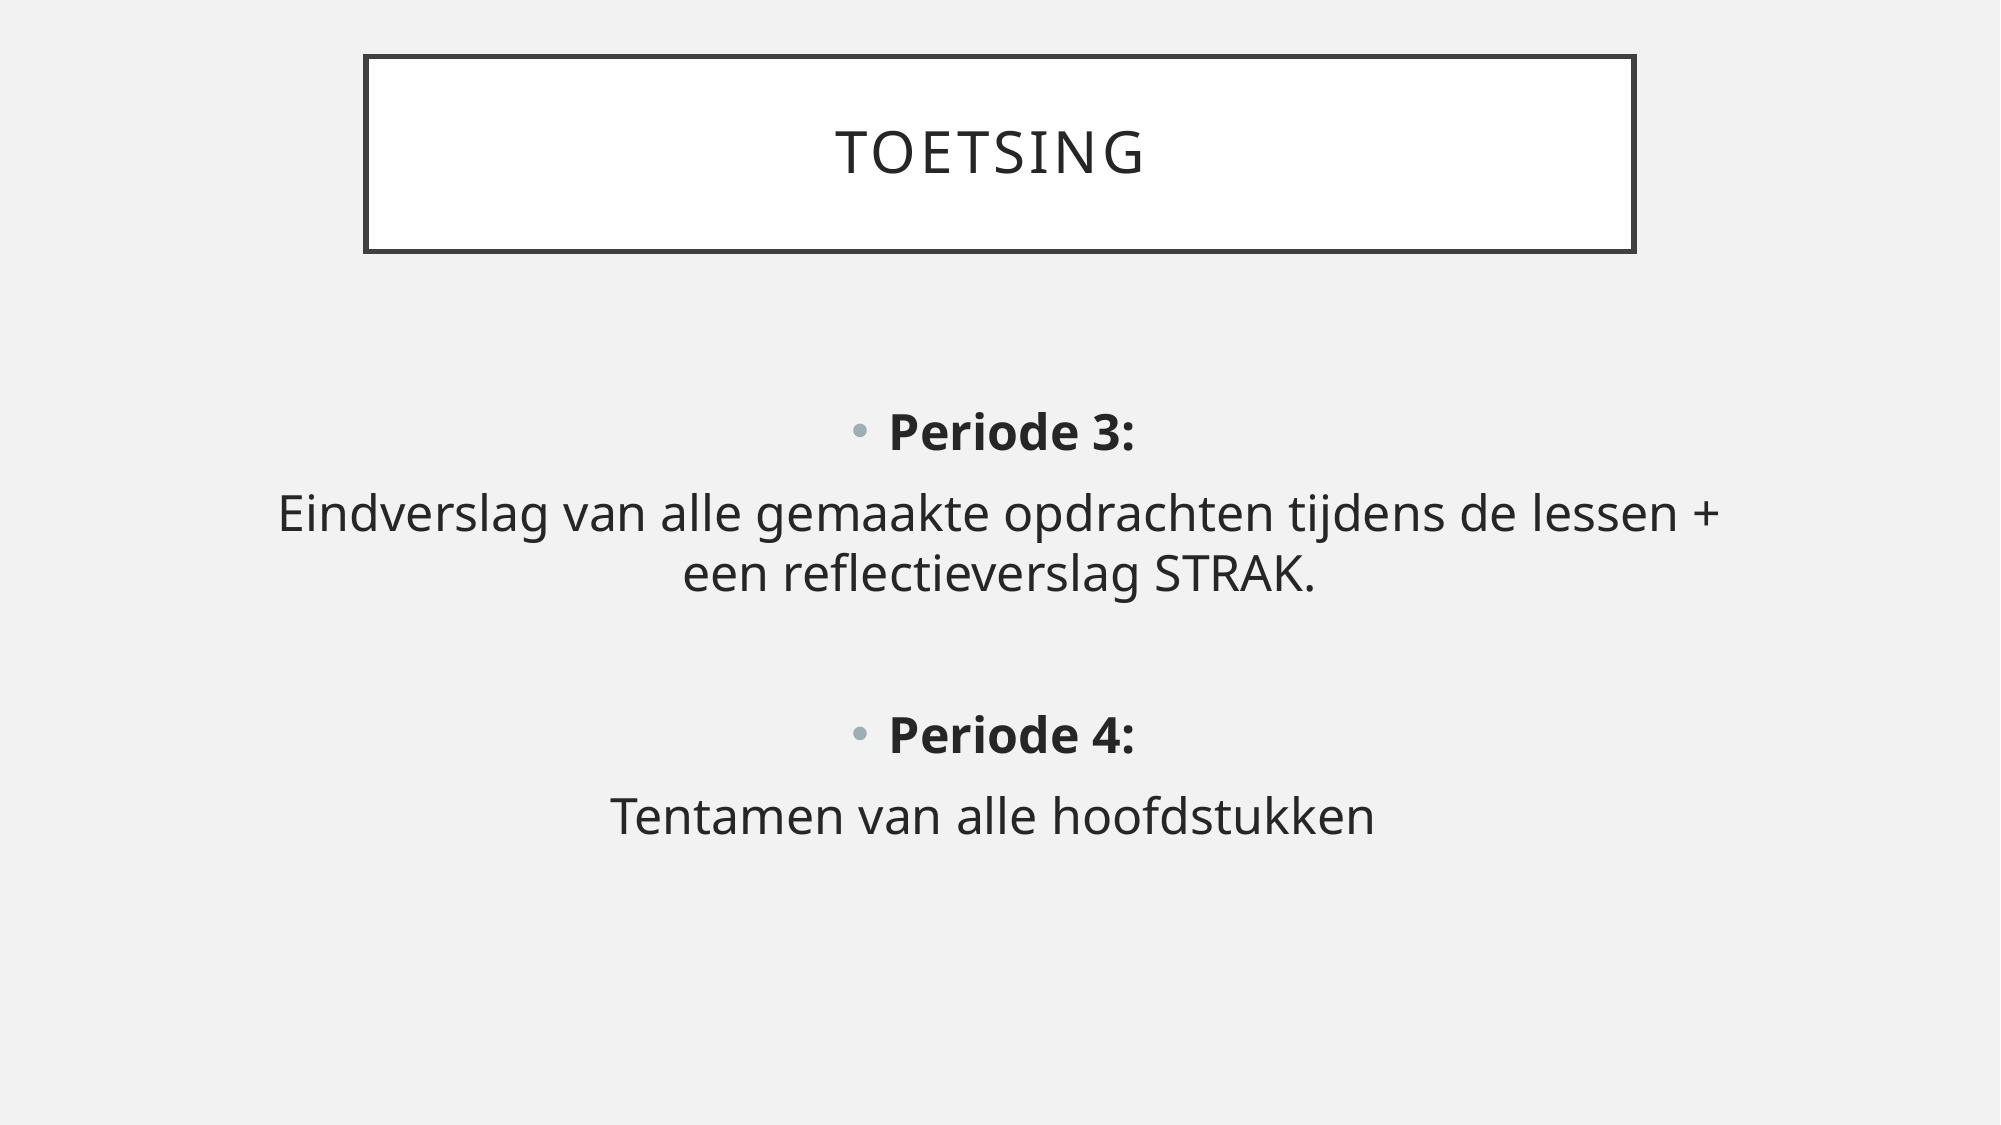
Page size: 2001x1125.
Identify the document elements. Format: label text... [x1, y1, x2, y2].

title Toetsing [363, 54, 1637, 254]
list Periode 3: Eindverslag van alle gemaakte opdrachten tijdens de lessen + een reflectieverslag STRAK. Periode 4: Tentamen van alle hoofdstukken [260, 312, 1740, 991]
